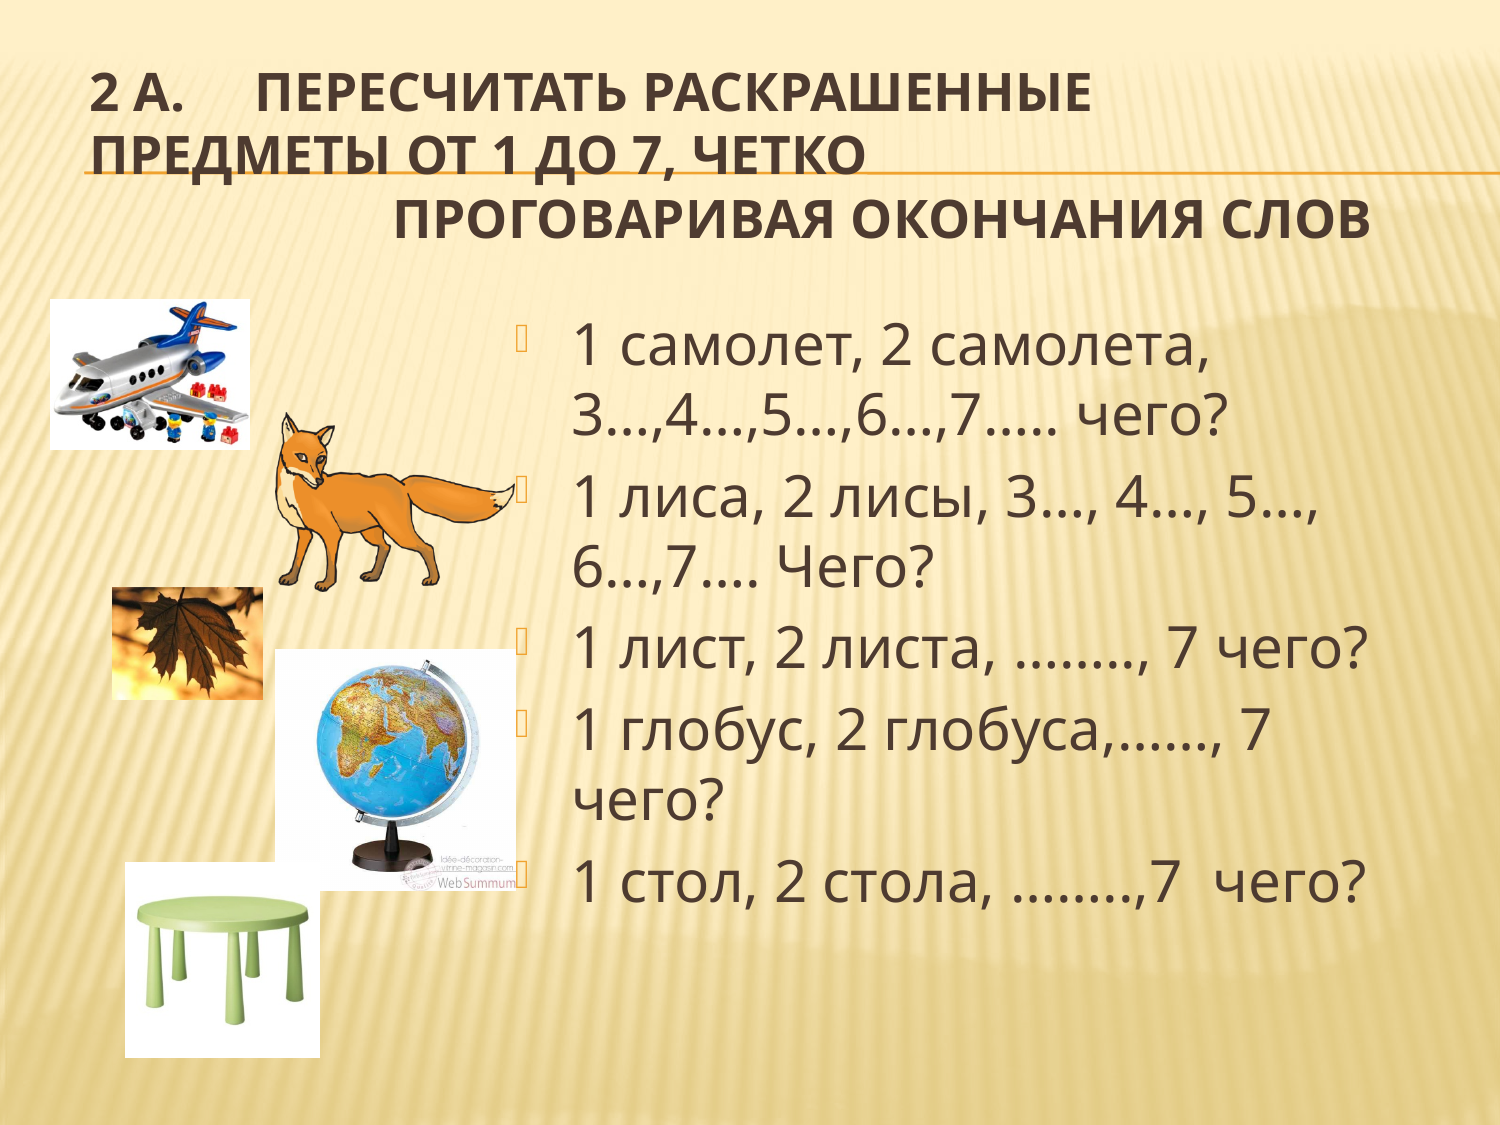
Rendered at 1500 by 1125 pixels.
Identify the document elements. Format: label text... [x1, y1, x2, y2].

list 1 самолет, 2 самолета, 3…,4…,5…,6…,7….. чего? 1 лиса, 2 лисы, 3…, 4…, 5…, 6…,7…. Чего? 1 лист, 2 листа, …….., 7 чего? 1 глобус, 2 глобуса,……, 7 чего? 1 стол, 2 стола, ……..,7 чего? [500, 299, 1450, 1075]
picture [274, 412, 516, 593]
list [49, 299, 251, 451]
picture [112, 587, 263, 700]
picture [124, 649, 516, 1058]
title 2 а. Пересчитать раскрашенные предметы от 1 до 7, четко проговаривая окончания слов [75, 45, 1425, 263]
